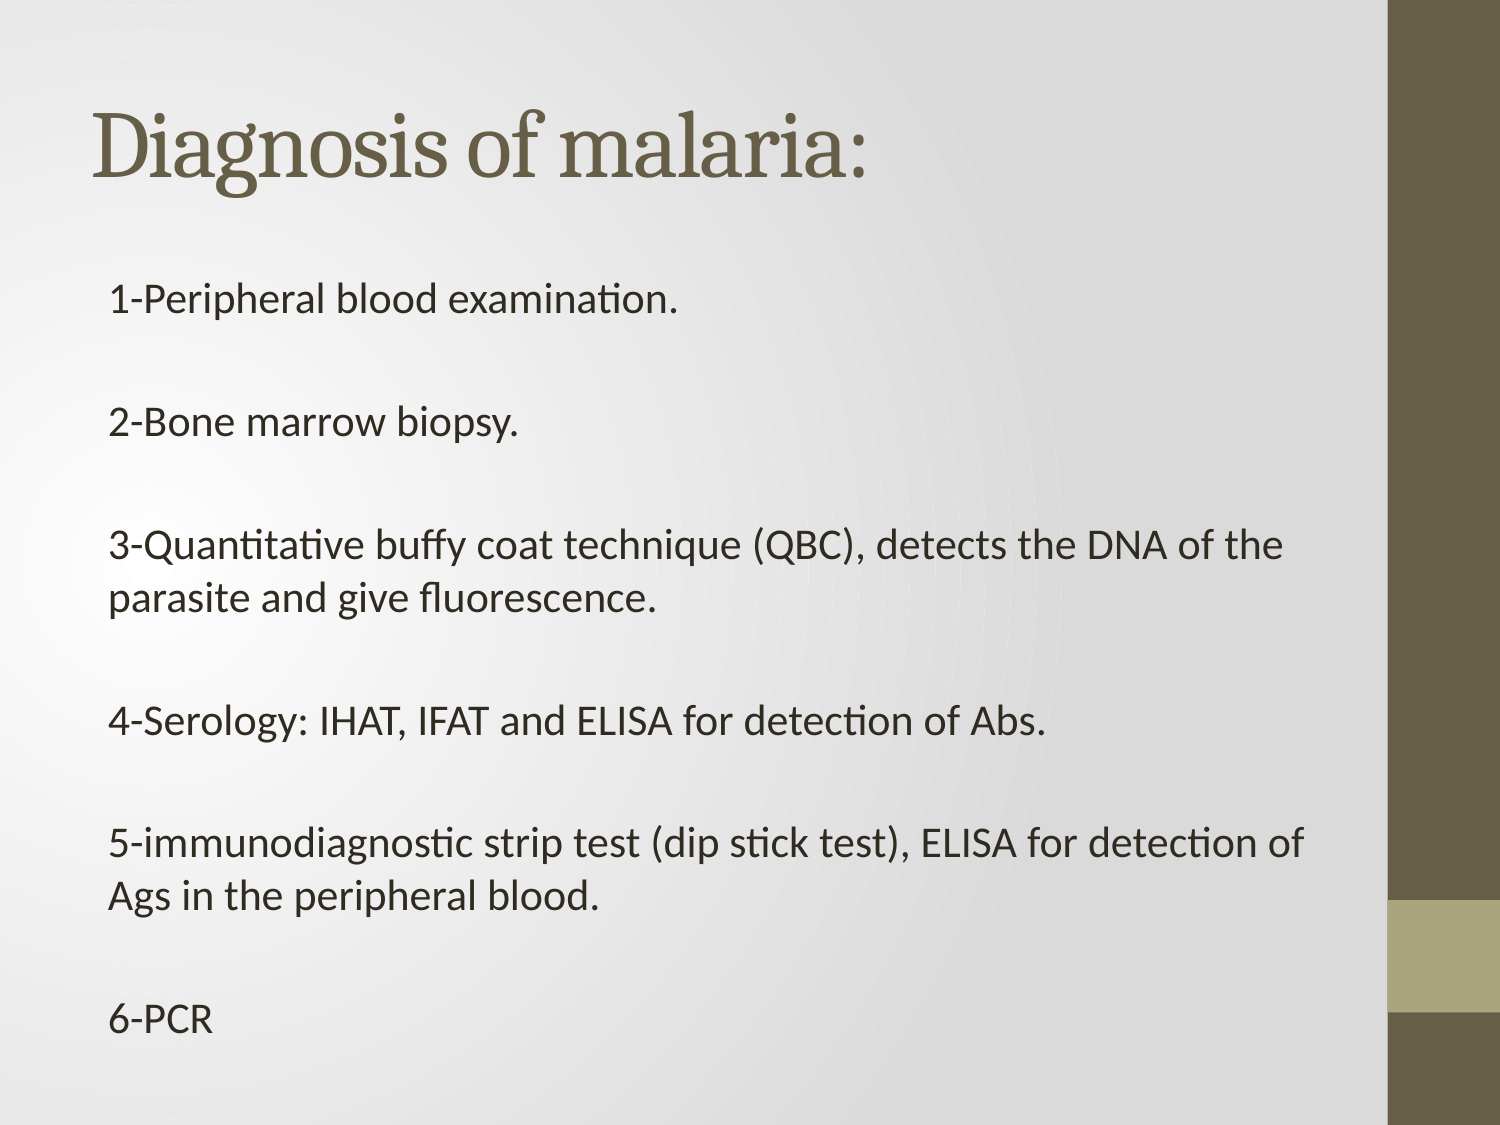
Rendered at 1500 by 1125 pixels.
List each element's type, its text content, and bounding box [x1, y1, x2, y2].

list 1-Peripheral blood examination. 2-Bone marrow biopsy. 3-Quantitative buffy coat technique (QBC), detects the DNA of the parasite and give fluorescence. 4-Serology: IHAT, IFAT and ELISA for detection of Abs. 5-immunodiagnostic strip test (dip stick test), ELISA for detection of Ags in the peripheral blood. 6-PCR [75, 262, 1325, 1050]
title Diagnosis of malaria: [75, 45, 1325, 233]
